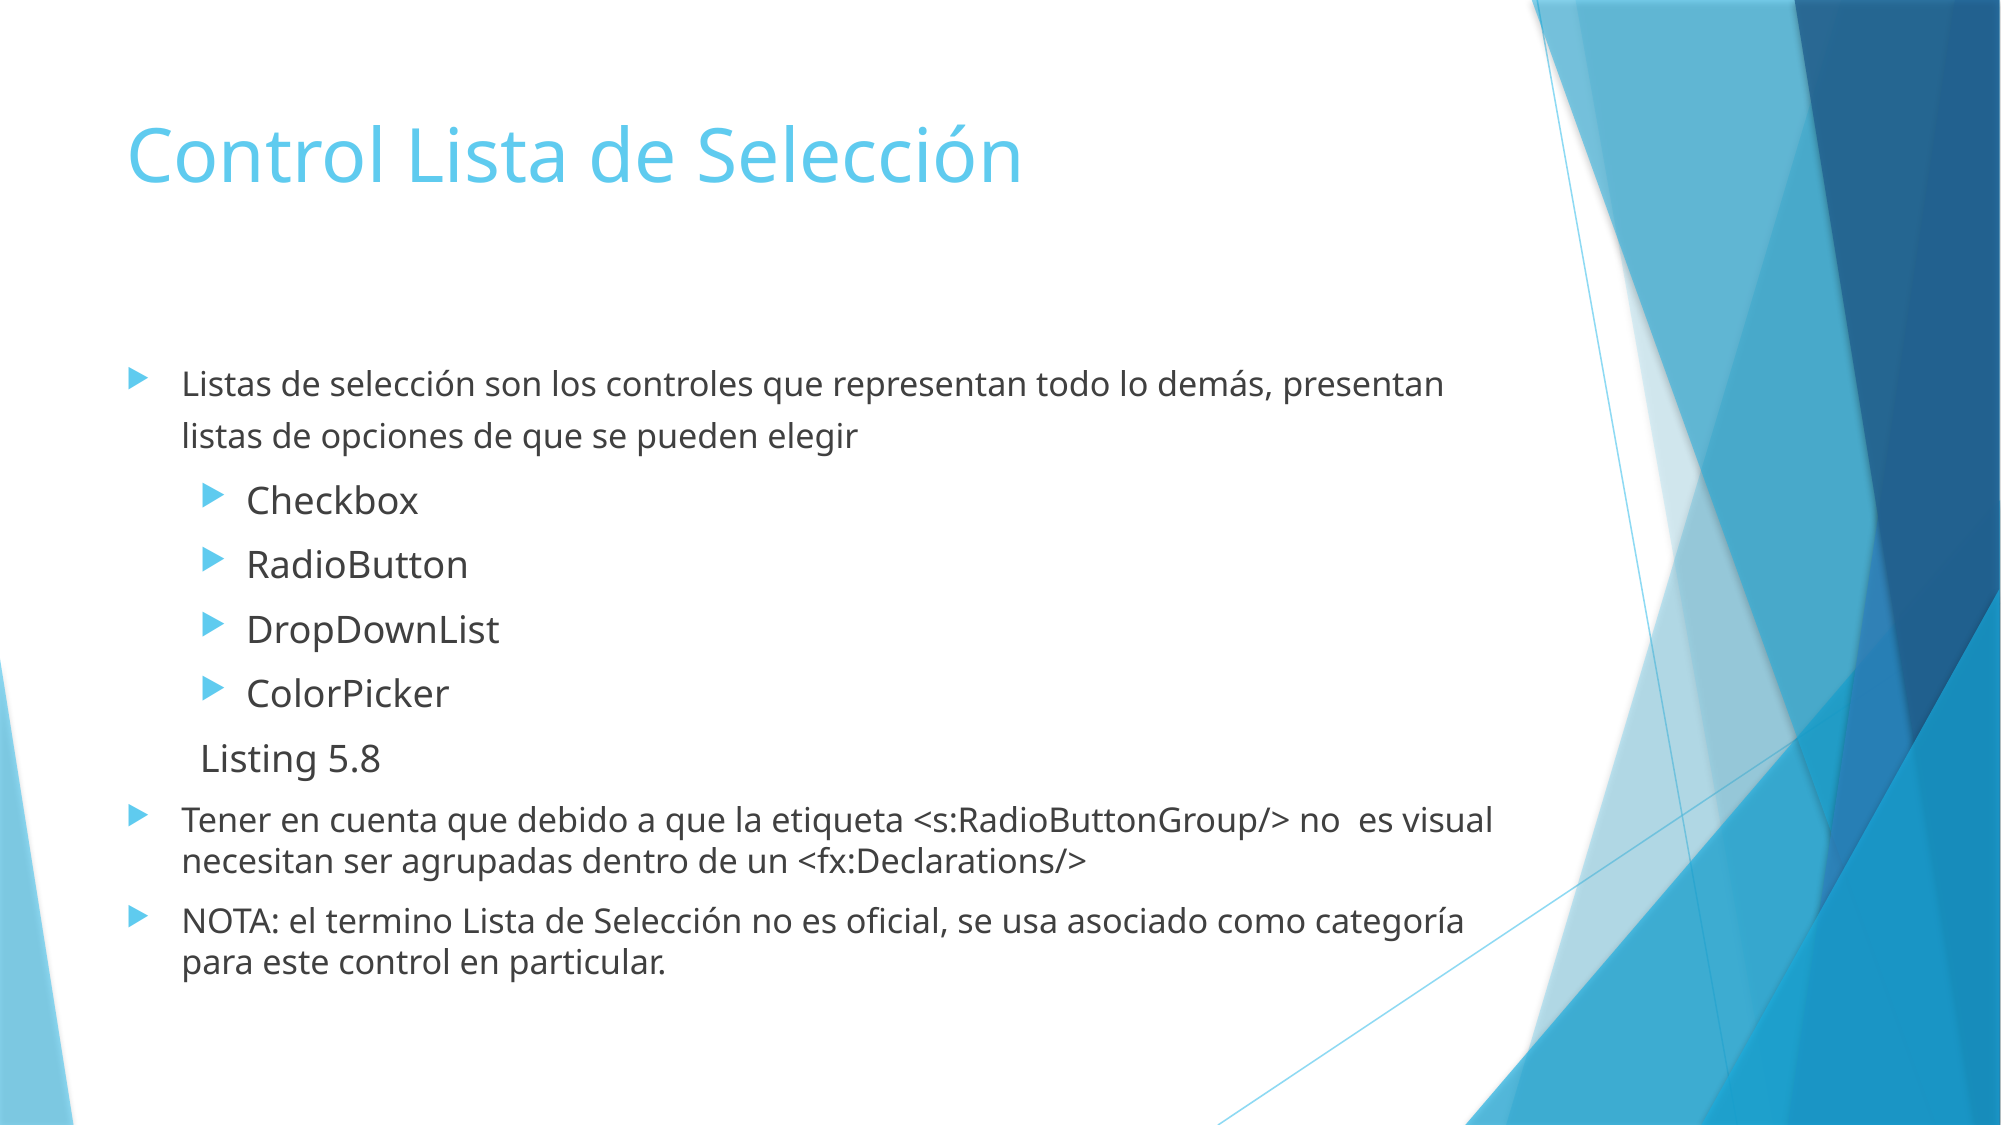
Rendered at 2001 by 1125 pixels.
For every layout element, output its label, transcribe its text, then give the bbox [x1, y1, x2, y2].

title Control Lista de Selección [111, 99, 1522, 317]
list Listas de selección son los controles que representan todo lo demás, presentan listas de opciones de que se pueden elegir Checkbox RadioButton DropDownList ColorPicker Listing 5.8 Tener en cuenta que debido a que la etiqueta <s:RadioButtonGroup/> no es visual necesitan ser agrupadas dentro de un <fx:Declarations/> NOTA: el termino Lista de Selección no es oficial, se usa asociado como categoría para este control en particular. [111, 354, 1522, 992]
